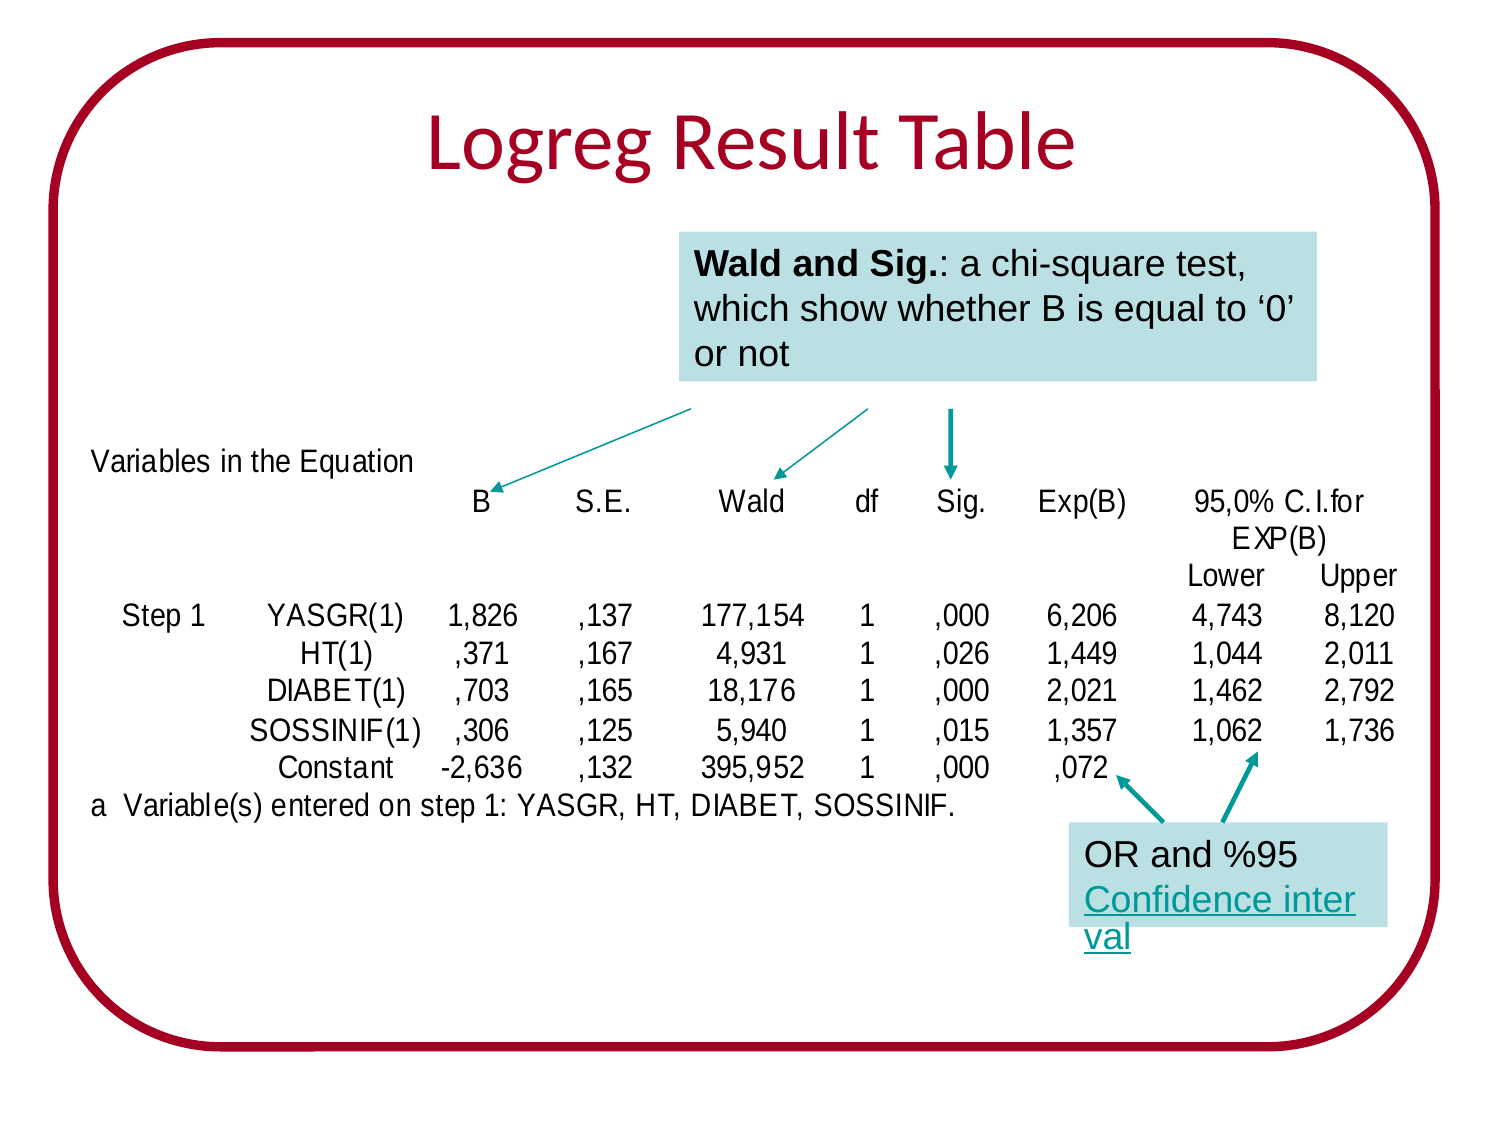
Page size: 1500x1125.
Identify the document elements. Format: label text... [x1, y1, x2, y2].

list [88, 441, 1436, 854]
title Logreg Result Table [76, 42, 1428, 231]
text_box OR and %95 Confidence interval [1068, 863, 1388, 928]
text_box Wald and Sig.: a chi-square test, which show whether B is equal to ‘0’ or not [679, 231, 1317, 382]
